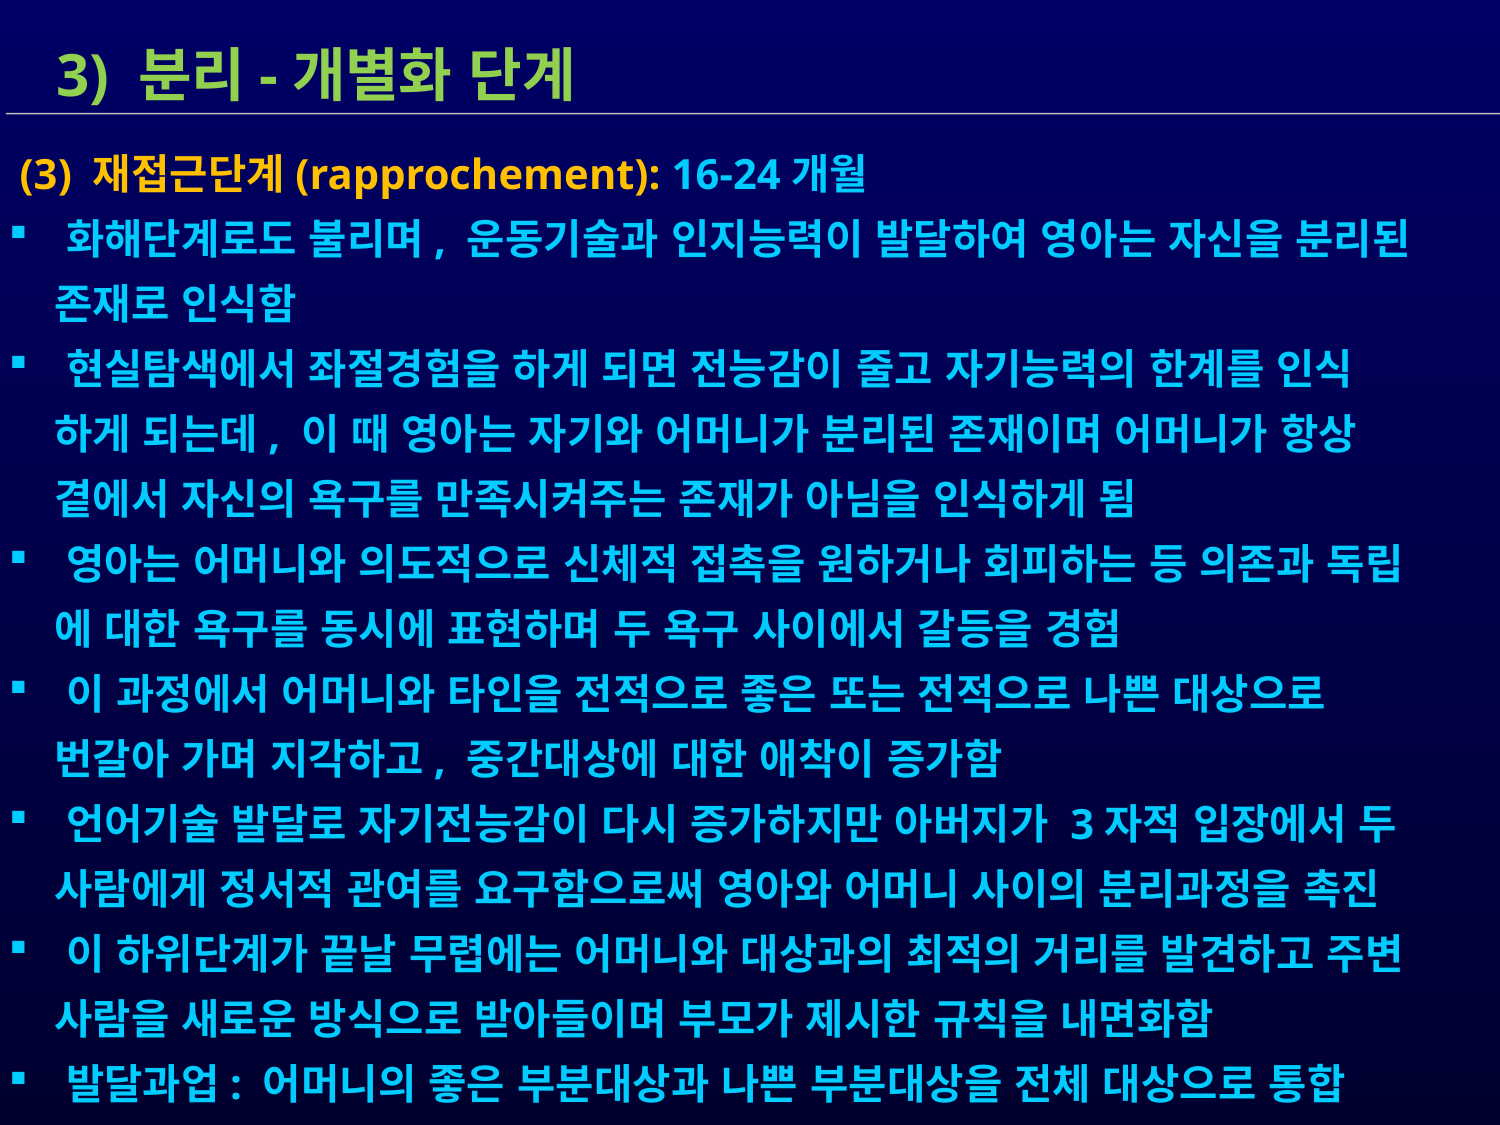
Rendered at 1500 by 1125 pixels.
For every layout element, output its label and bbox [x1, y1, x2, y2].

text_box [0, 30, 1500, 1125]
